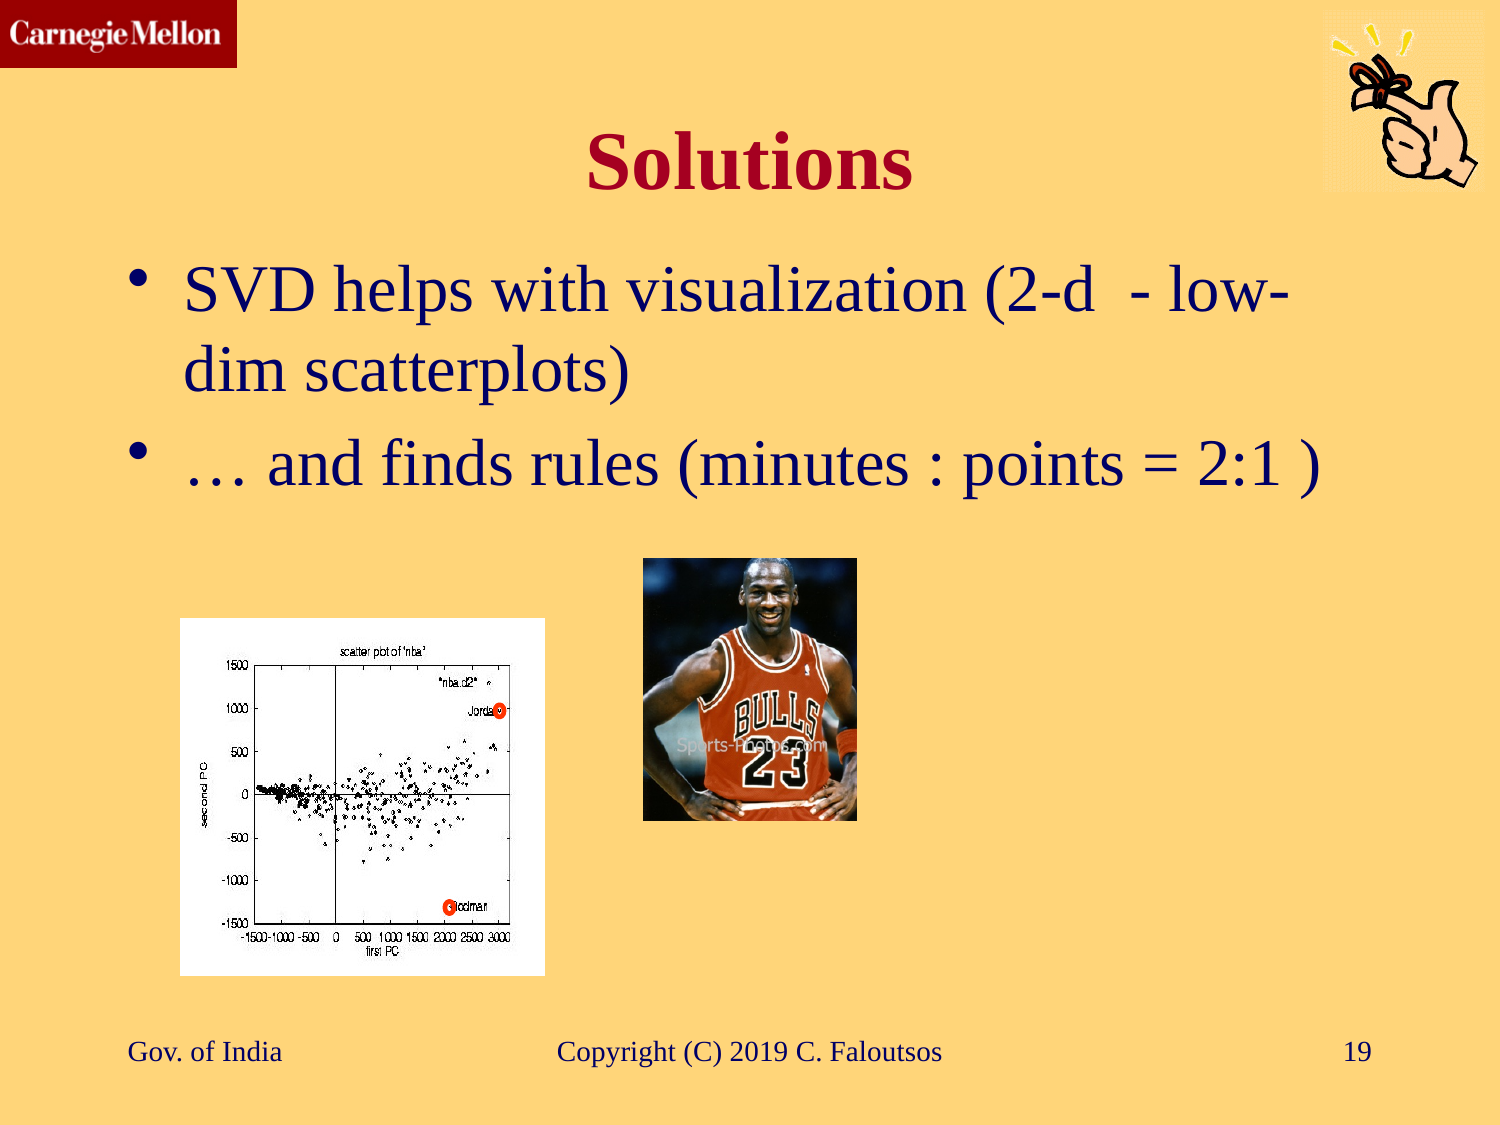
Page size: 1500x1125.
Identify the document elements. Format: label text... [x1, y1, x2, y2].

picture [1321, 8, 1485, 192]
slide_number 19 [1074, 1024, 1388, 1101]
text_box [180, 618, 545, 976]
list SVD helps with visualization (2-d - low-dim scatterplots) … and finds rules (minutes : points = 2:1 ) [112, 237, 1388, 1001]
slide_number Gov. of India [112, 1024, 426, 1101]
picture [643, 557, 857, 821]
picture [0, 0, 237, 68]
footer Copyright (C) 2019 C. Faloutsos [512, 1024, 988, 1101]
title Solutions [112, 99, 1388, 213]
